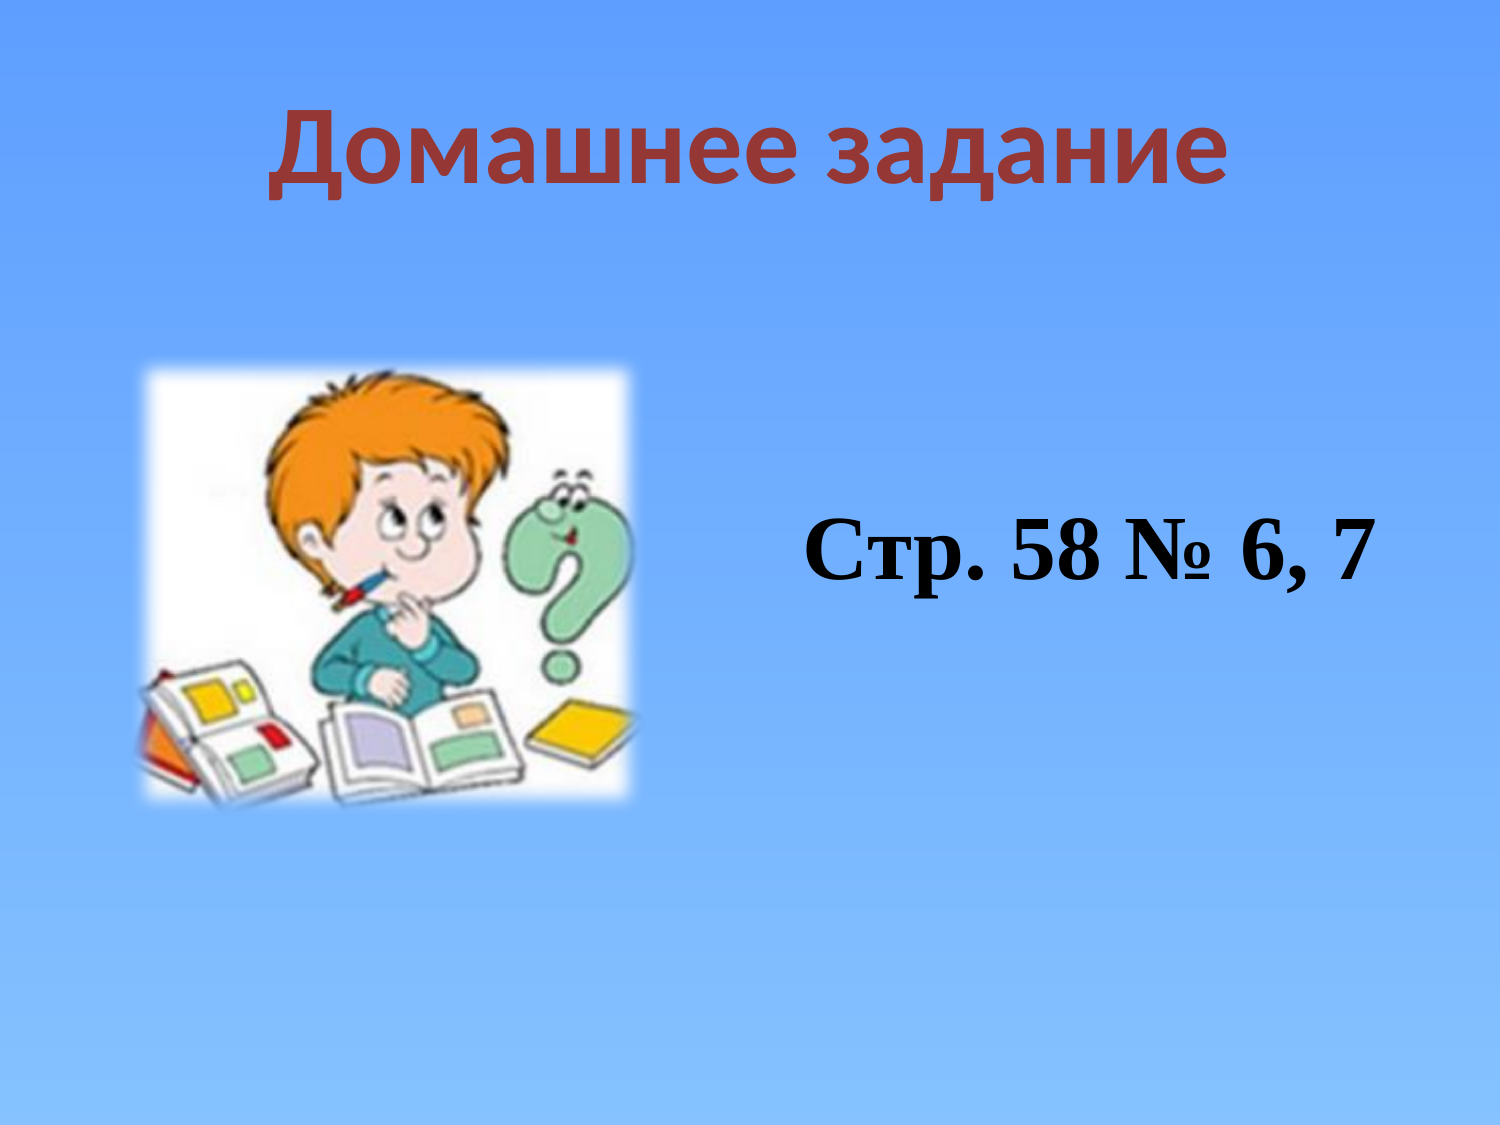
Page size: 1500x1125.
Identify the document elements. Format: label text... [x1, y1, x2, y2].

picture [128, 351, 646, 816]
title Домашнее задание [74, 44, 1426, 233]
text_box Стр. 58 № 6, 7 [787, 480, 1394, 606]
